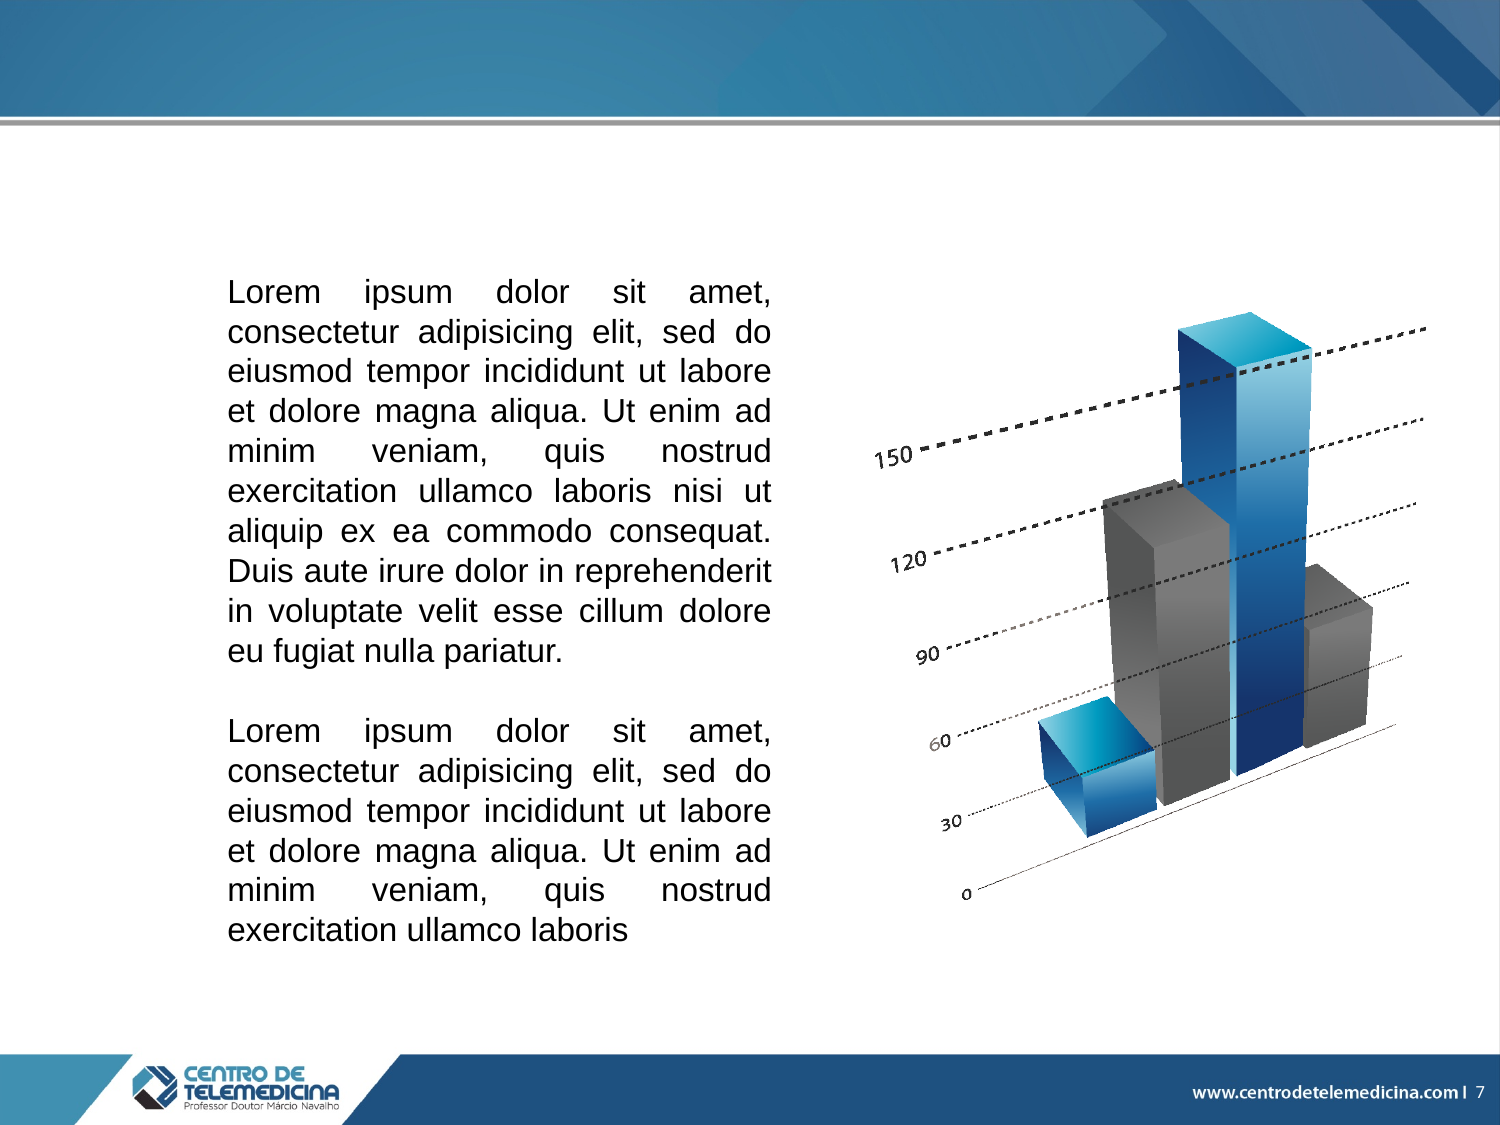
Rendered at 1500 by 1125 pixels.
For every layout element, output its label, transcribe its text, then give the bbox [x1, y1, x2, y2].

text_box Lorem ipsum dolor sit amet, consectetur adipisicing elit, sed do eiusmod tempor incididunt ut labore et dolore magna aliqua. Ut enim ad minim veniam, quis nostrud exercitation ullamco laboris nisi ut aliquip ex ea commodo consequat. Duis aute irure dolor in reprehenderit in voluptate velit esse cillum dolore eu fugiat nulla pariatur. Lorem ipsum dolor sit amet, consectetur adipisicing elit, sed do eiusmod tempor incididunt ut labore et dolore magna aliqua. Ut enim ad minim veniam, quis nostrud exercitation ullamco laboris [212, 262, 788, 956]
picture [0, 0, 1500, 1125]
slide_number 7 [1449, 1074, 1500, 1113]
